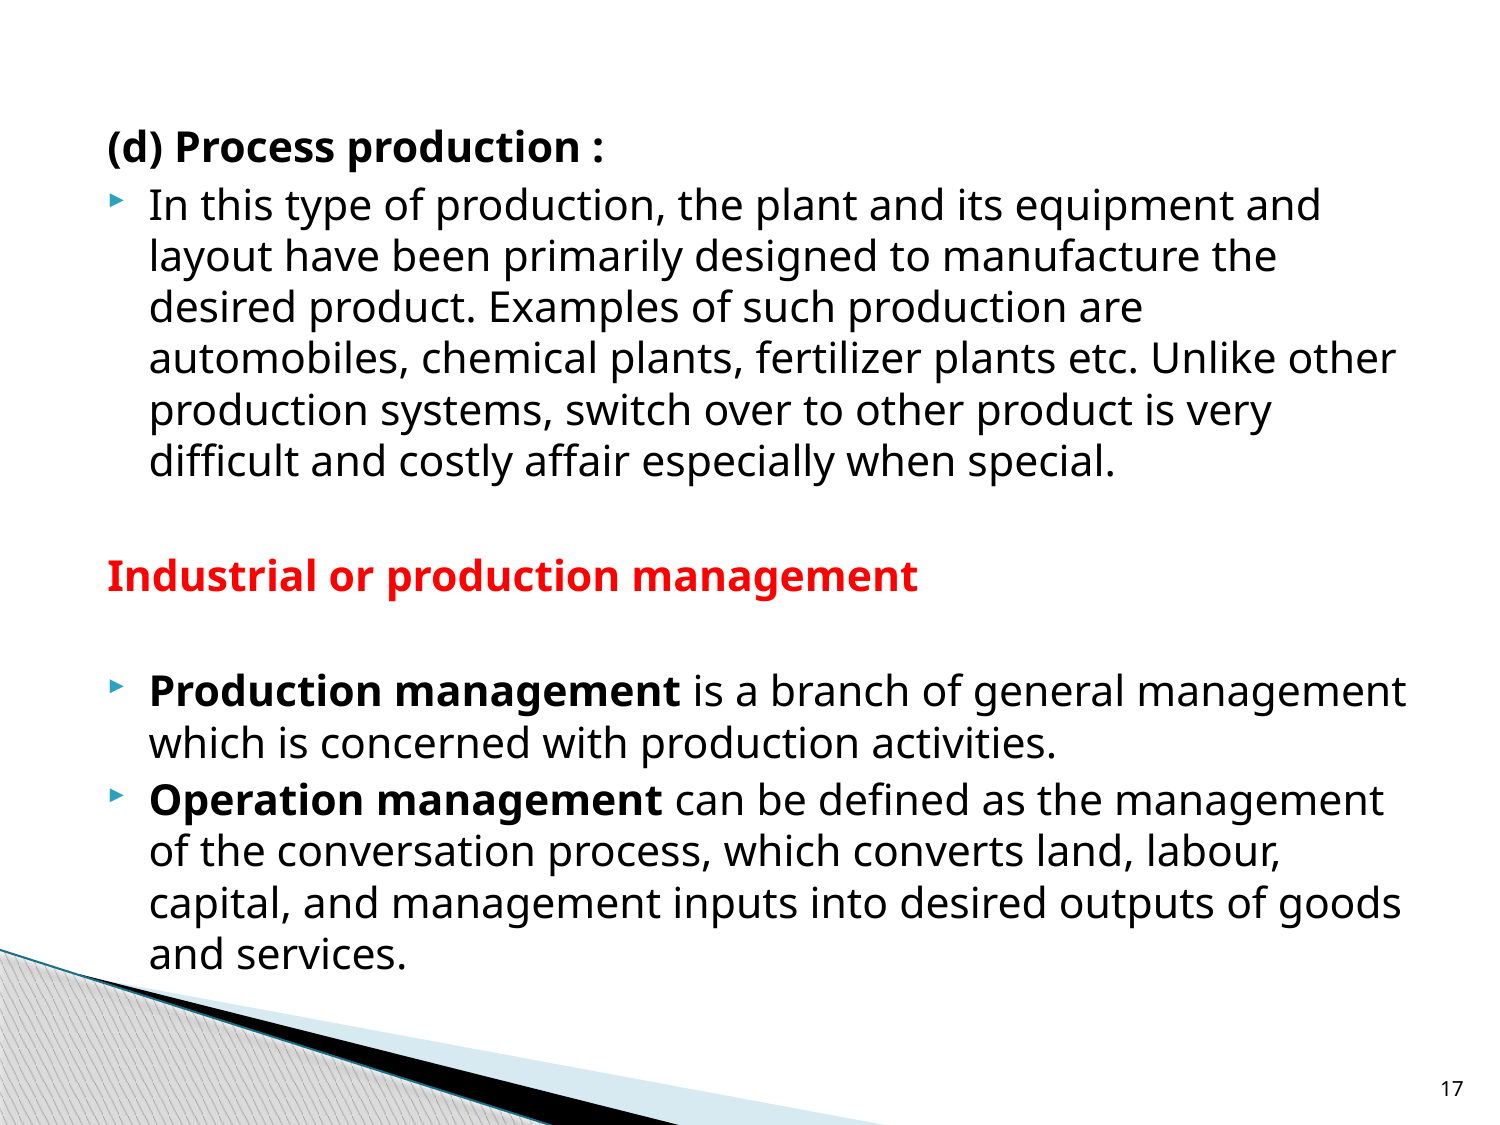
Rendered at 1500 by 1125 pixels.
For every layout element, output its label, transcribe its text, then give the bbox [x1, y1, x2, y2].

list (d) Process production : In this type of production, the plant and its equipment and layout have been primarily designed to manufacture the desired product. Examples of such production are automobiles, chemical plants, fertilizer plants etc. Unlike other production systems, switch over to other product is very difficult and costly affair especially when special. Industrial or production management Production management is a branch of general management which is concerned with production activities. Operation management can be defined as the management of the conversation process, which converts land, labour, capital, and management inputs into desired outputs of goods and services. [75, 112, 1425, 986]
slide_number 17 [1418, 1051, 1479, 1112]
